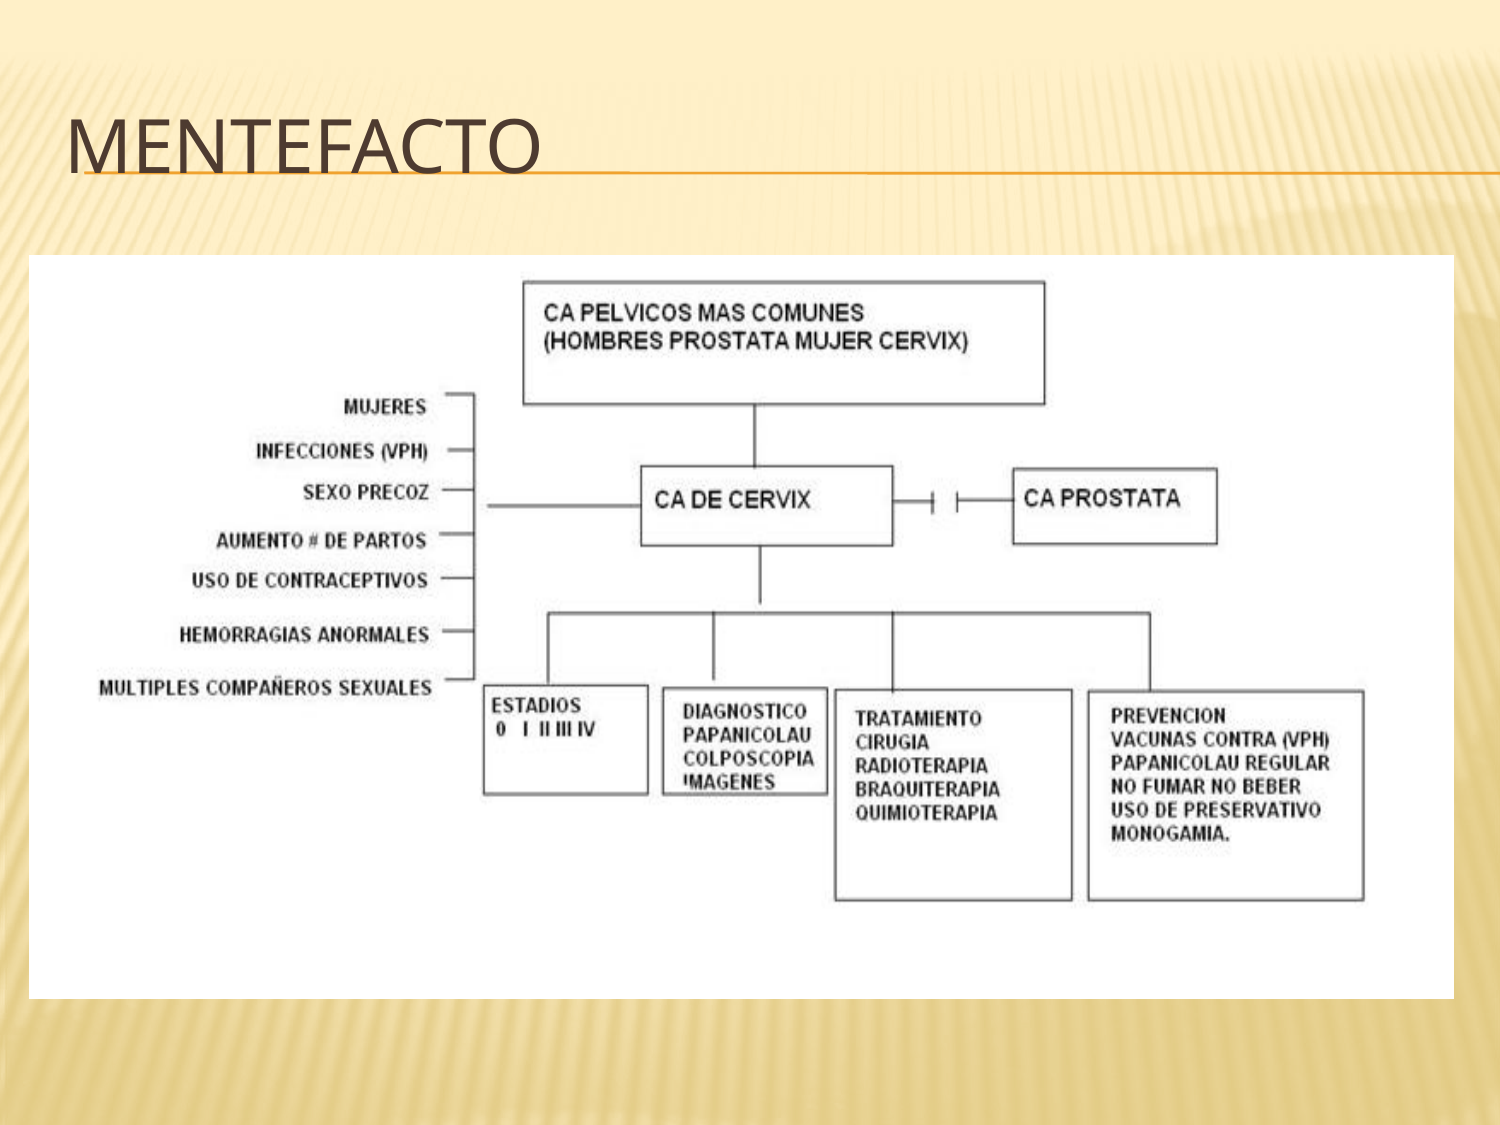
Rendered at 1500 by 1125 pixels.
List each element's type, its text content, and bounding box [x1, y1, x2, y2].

picture [29, 254, 1454, 999]
title MENTEFACTO [49, 75, 1475, 213]
